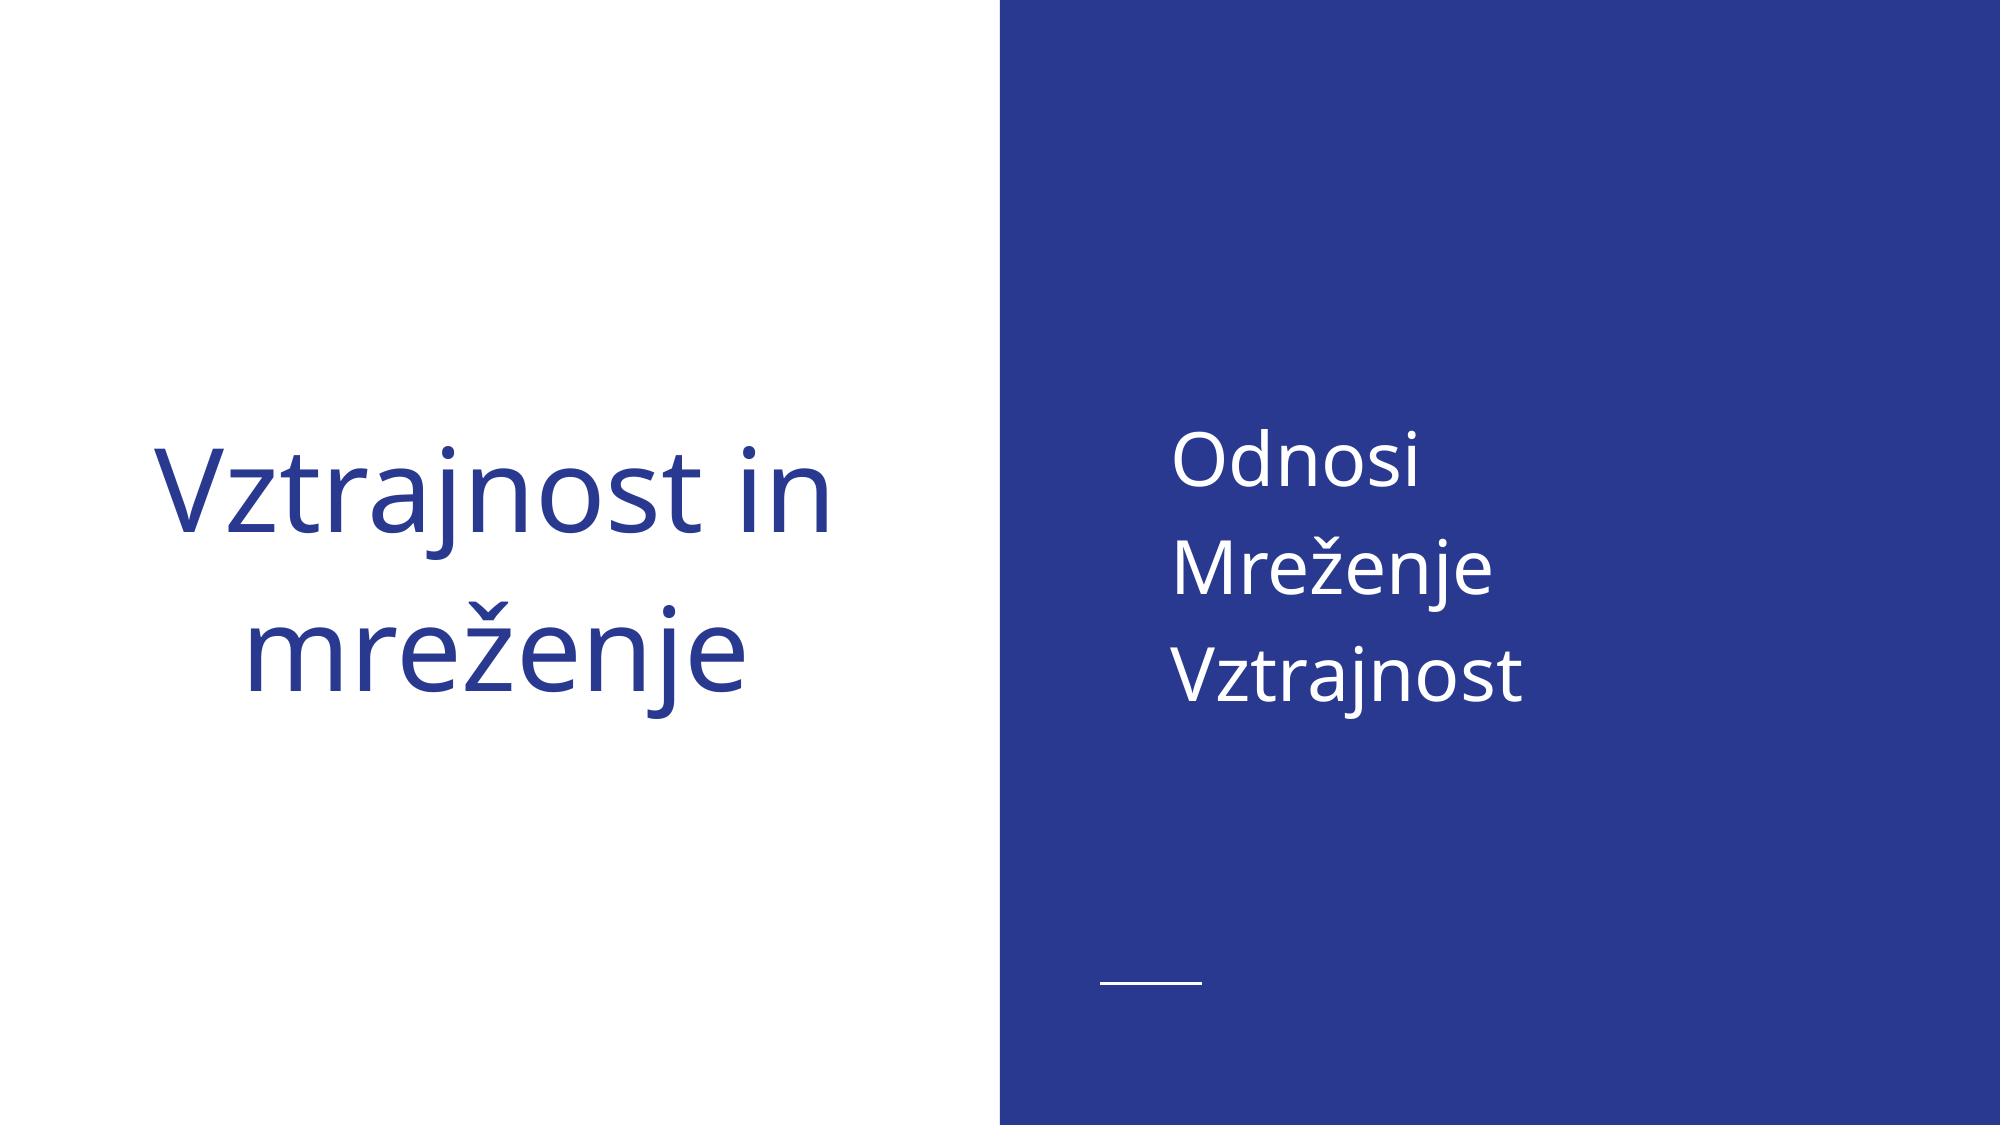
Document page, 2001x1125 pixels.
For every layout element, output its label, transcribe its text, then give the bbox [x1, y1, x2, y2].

title Vztrajnost in mreženje [53, 391, 939, 734]
list Odnosi Mreženje Vztrajnost [1080, 158, 1920, 967]
